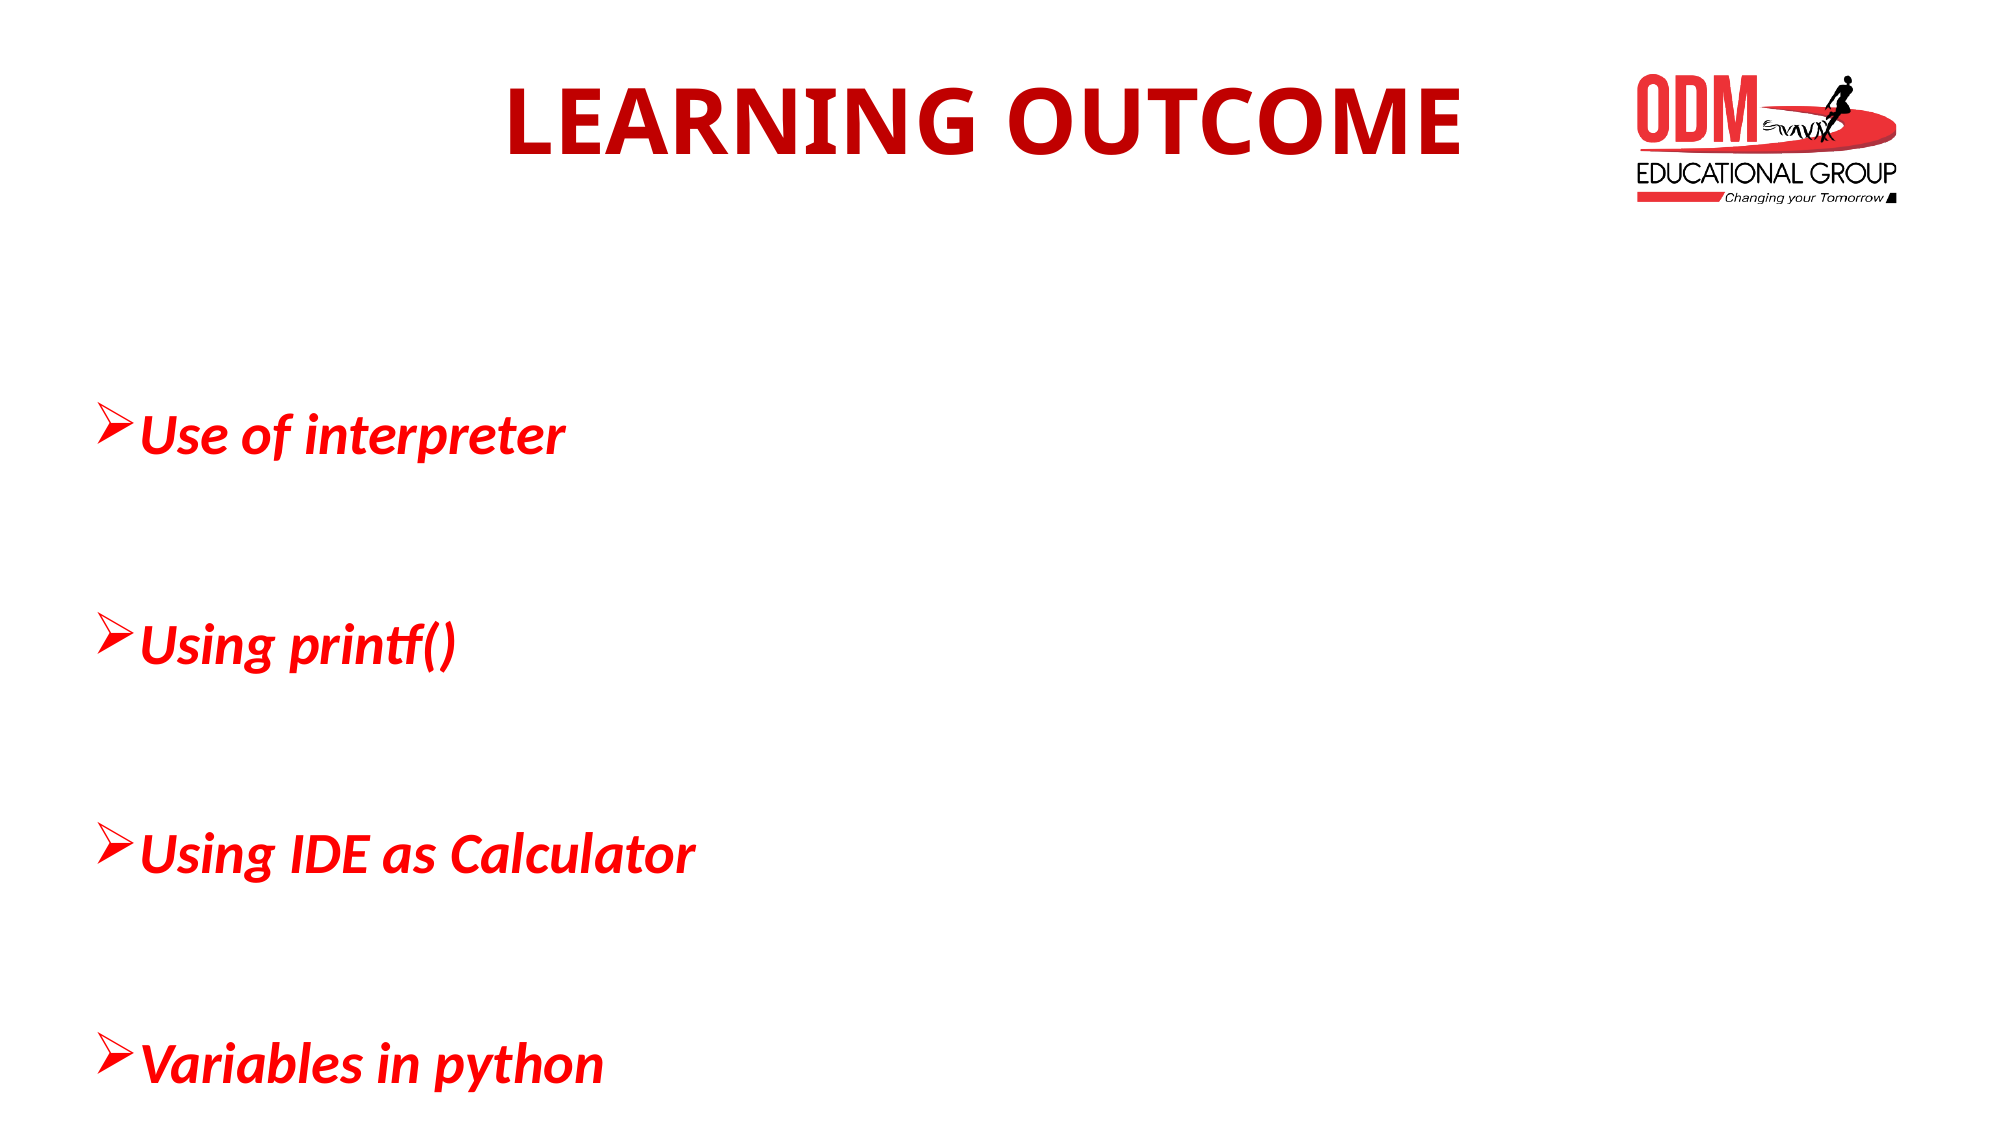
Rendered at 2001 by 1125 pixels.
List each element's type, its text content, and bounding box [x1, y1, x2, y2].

title LEARNING OUTCOME [121, 39, 1847, 211]
text_box Use of interpreter Using printf() Using IDE as Calculator Variables in python [78, 248, 1897, 1125]
text_box [1637, 74, 1897, 204]
